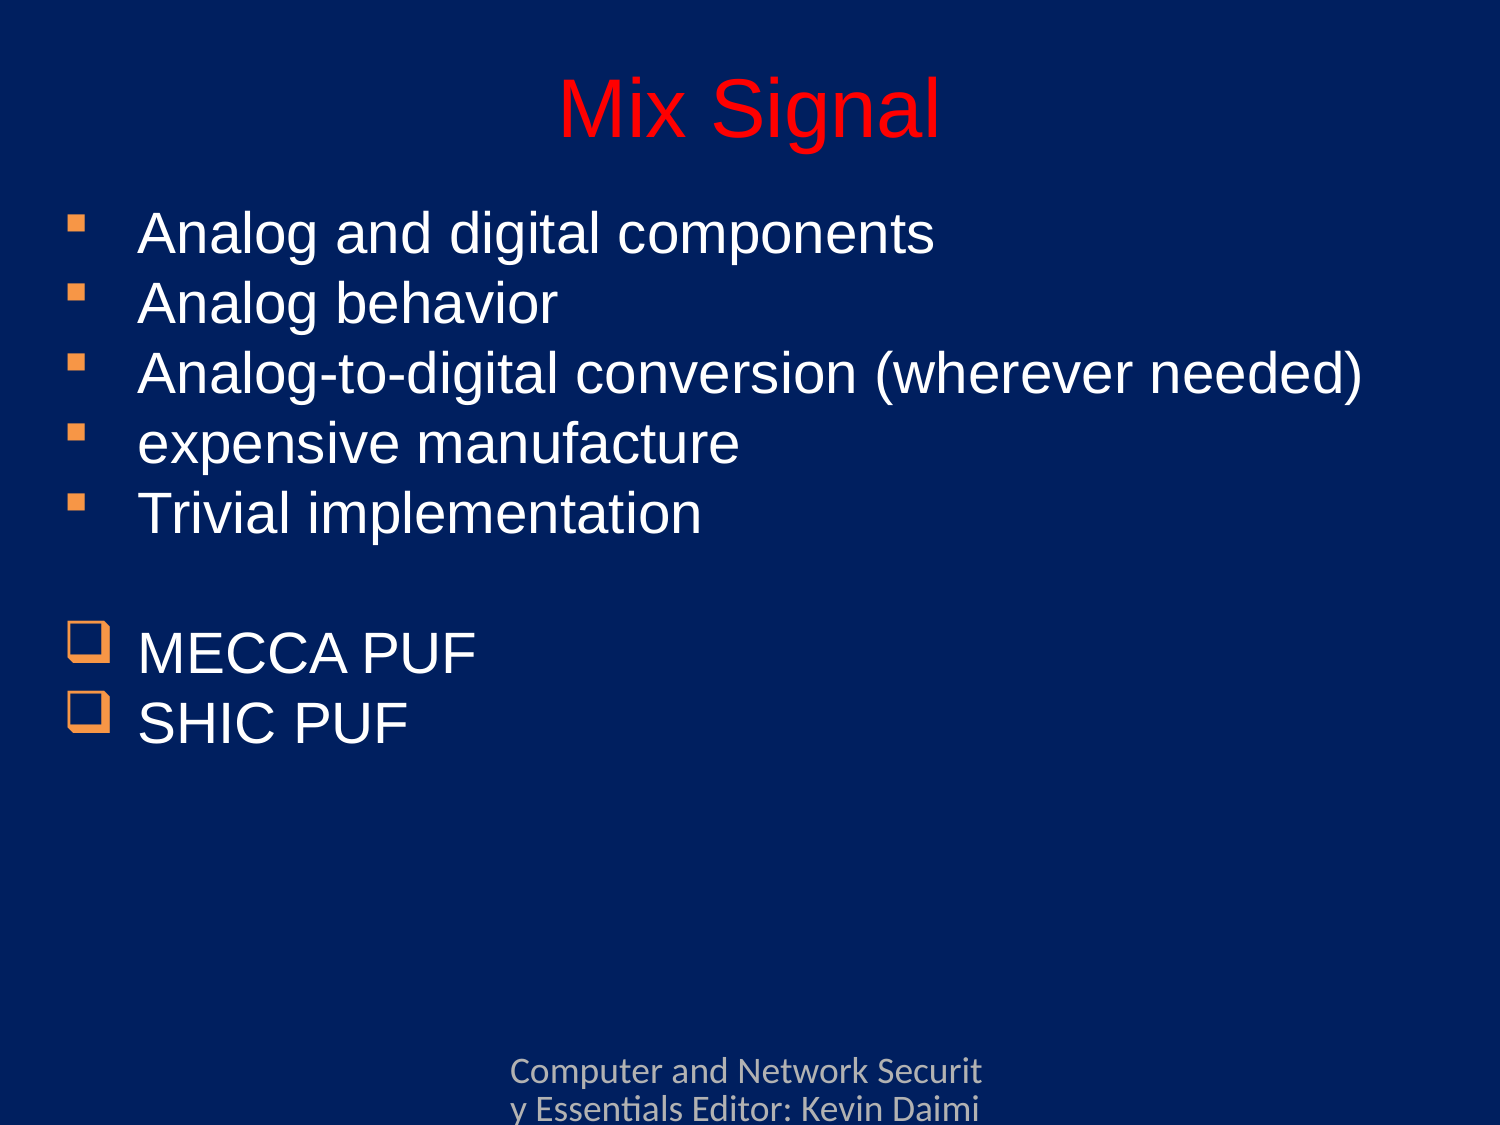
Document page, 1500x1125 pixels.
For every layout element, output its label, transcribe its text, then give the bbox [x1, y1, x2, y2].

footer Computer and Network Security Essentials Editor: Kevin Daimi Associate Editors: Guillermo Francia, Levent Ertaul, Luis H. Encinas, Eman El-Sheikh Published by Springer [510, 1046, 990, 1103]
title Mix Signal [44, 53, 1456, 155]
list Analog and digital components Analog behavior Analog-to-digital conversion (wherever needed) expensive manufacture Trivial implementation MECCA PUF SHIC PUF [62, 195, 1437, 761]
